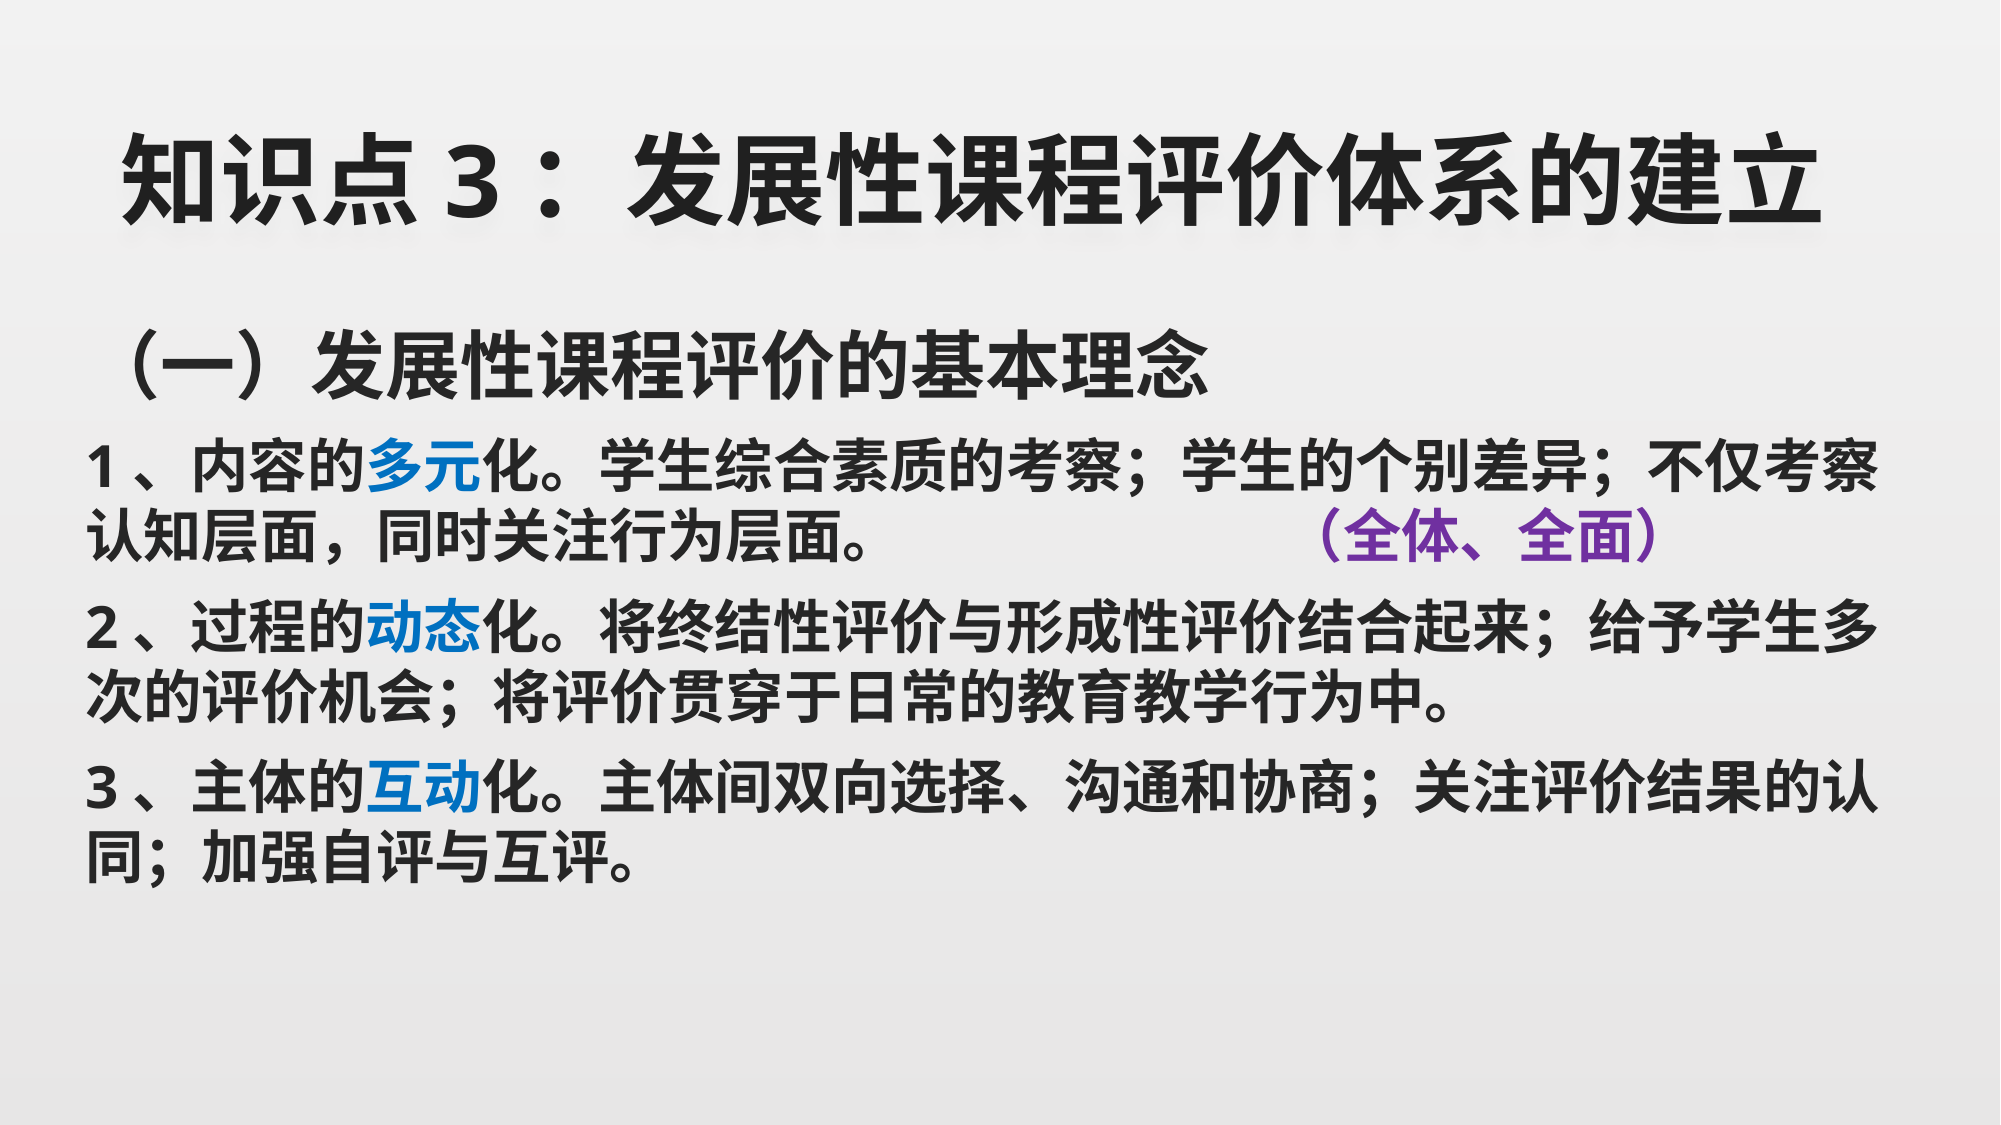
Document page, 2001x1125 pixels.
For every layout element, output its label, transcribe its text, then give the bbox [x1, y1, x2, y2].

list （一）发展性课程评价的基本理念 1、内容的多元化。学生综合素质的考察；学生的个别差异；不仅考察认知层面，同时关注行为层面。 （全体、全面） 2、过程的动态化。将终结性评价与形成性评价结合起来；给予学生多次的评价机会；将评价贯穿于日常的教育教学行为中。 3、主体的互动化。主体间双向选择、沟通和协商；关注评价结果的认同；加强自评与互评。 [65, 308, 1940, 1050]
title 知识点3：发展性课程评价体系的建立 [100, 105, 1900, 266]
